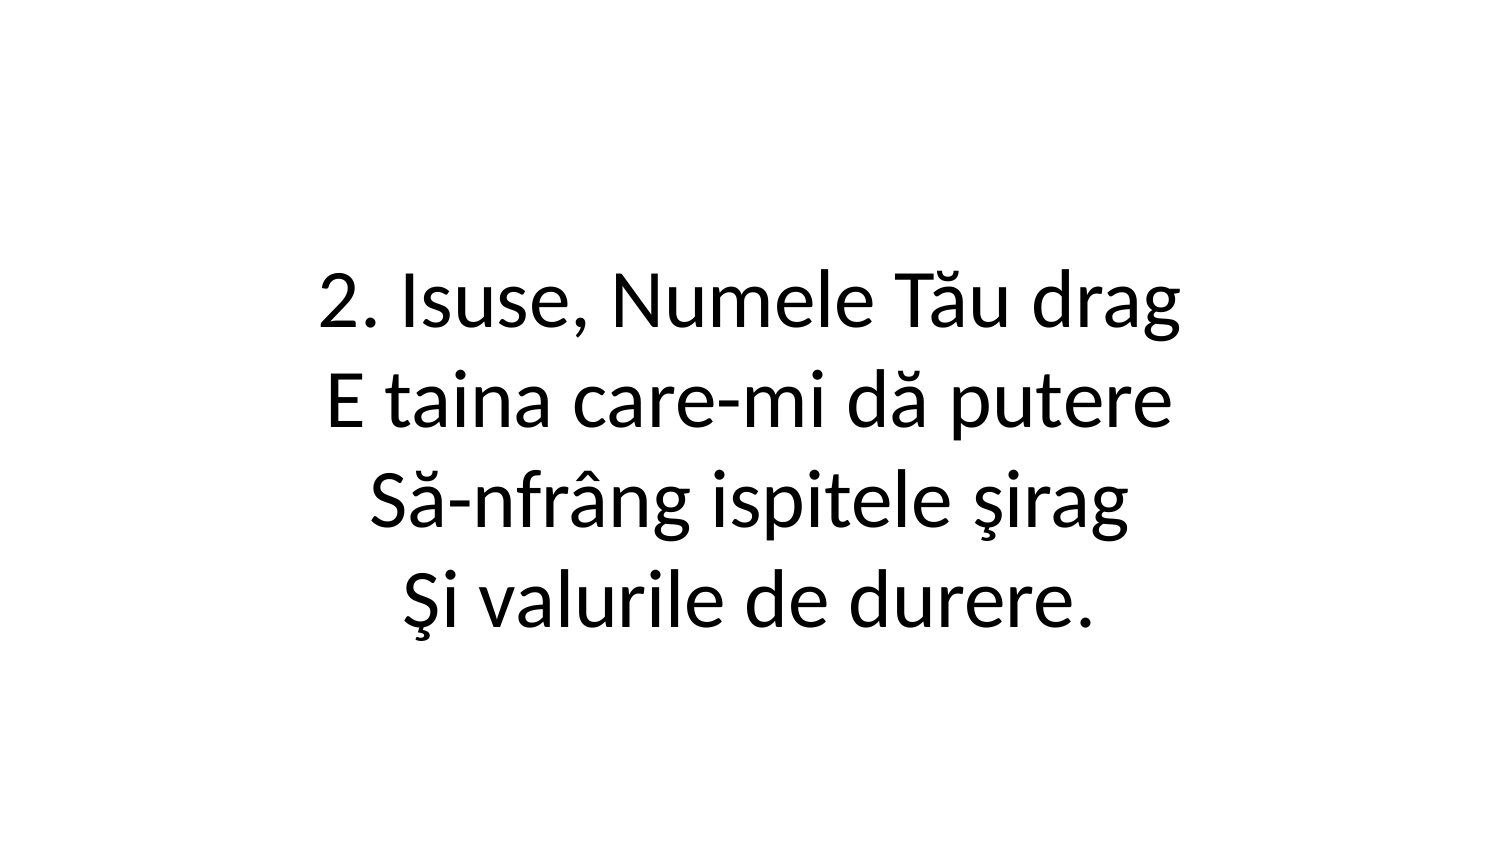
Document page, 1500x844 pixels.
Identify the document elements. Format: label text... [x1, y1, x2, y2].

text_box 2. Isuse, Numele Tău drag E taina care-mi dă putere Să-nfrâng ispitele şirag Şi valurile de durere. [302, 192, 1197, 652]
